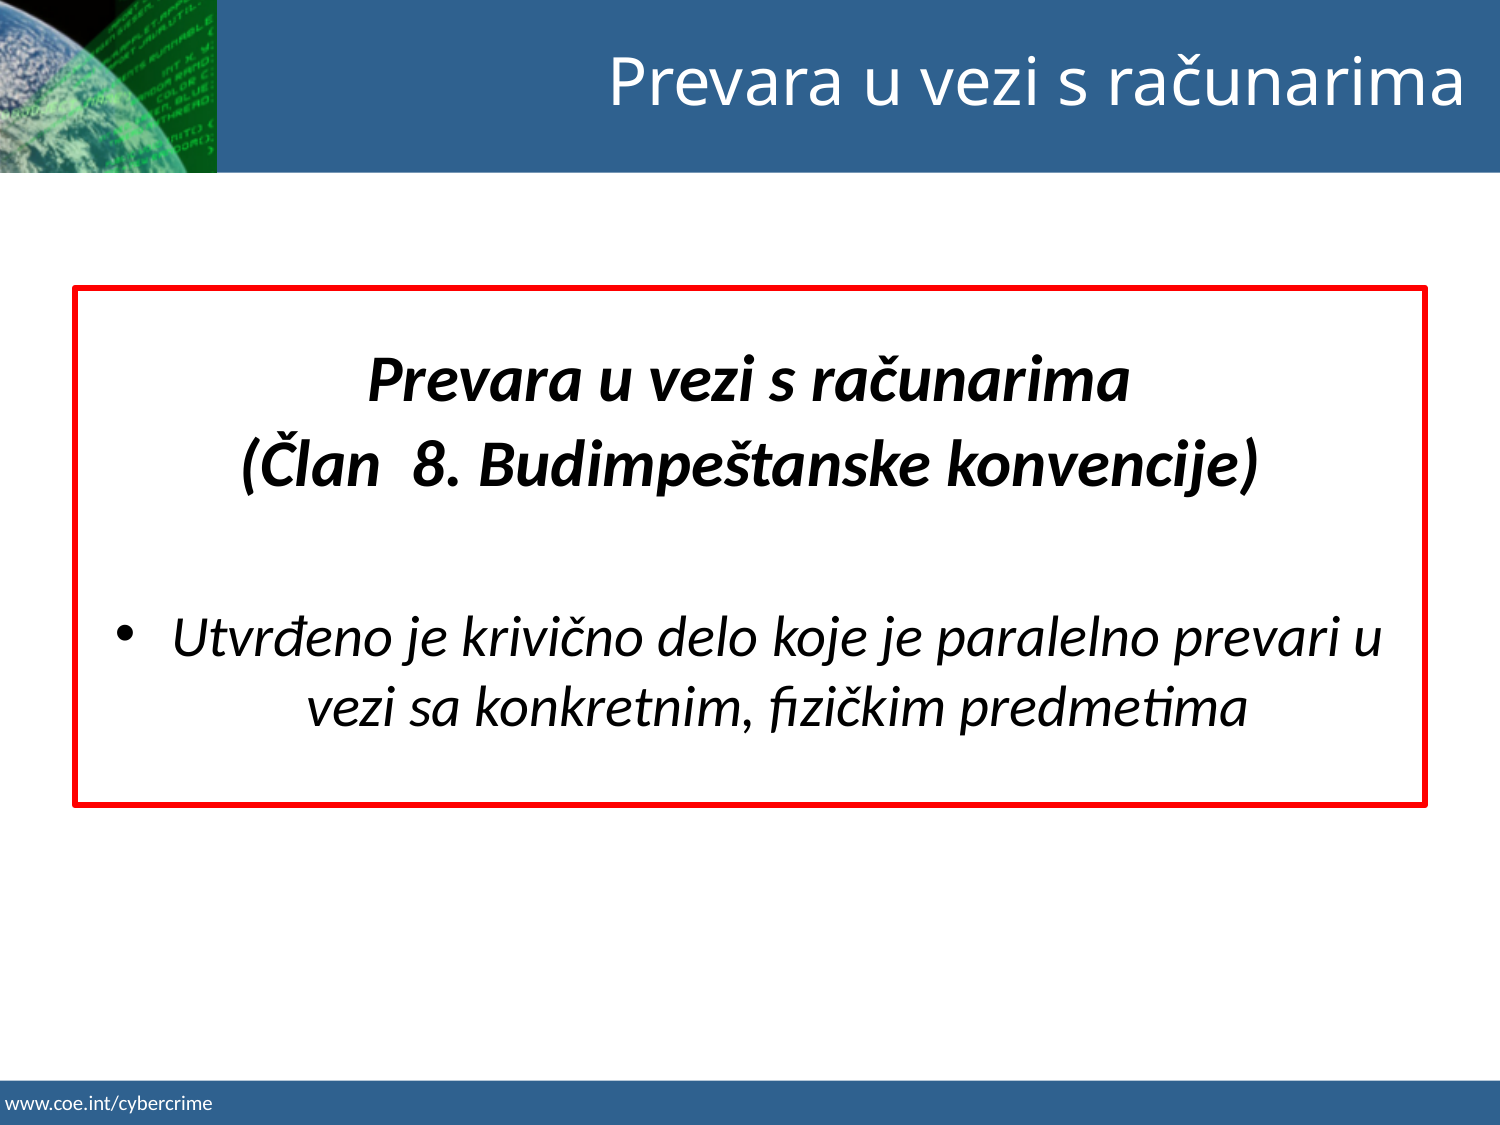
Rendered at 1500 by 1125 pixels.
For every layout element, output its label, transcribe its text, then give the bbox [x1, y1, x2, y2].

text_box Prevara u vezi s računarima [230, 31, 1483, 126]
picture [0, 0, 217, 173]
text_box Prevara u vezi s računarima (Član 8. Budimpeštanske konvencije) Utvrđeno je krivično delo koje je paralelno prevari u vezi sa konkretnim, fizičkim predmetima [74, 287, 1425, 806]
